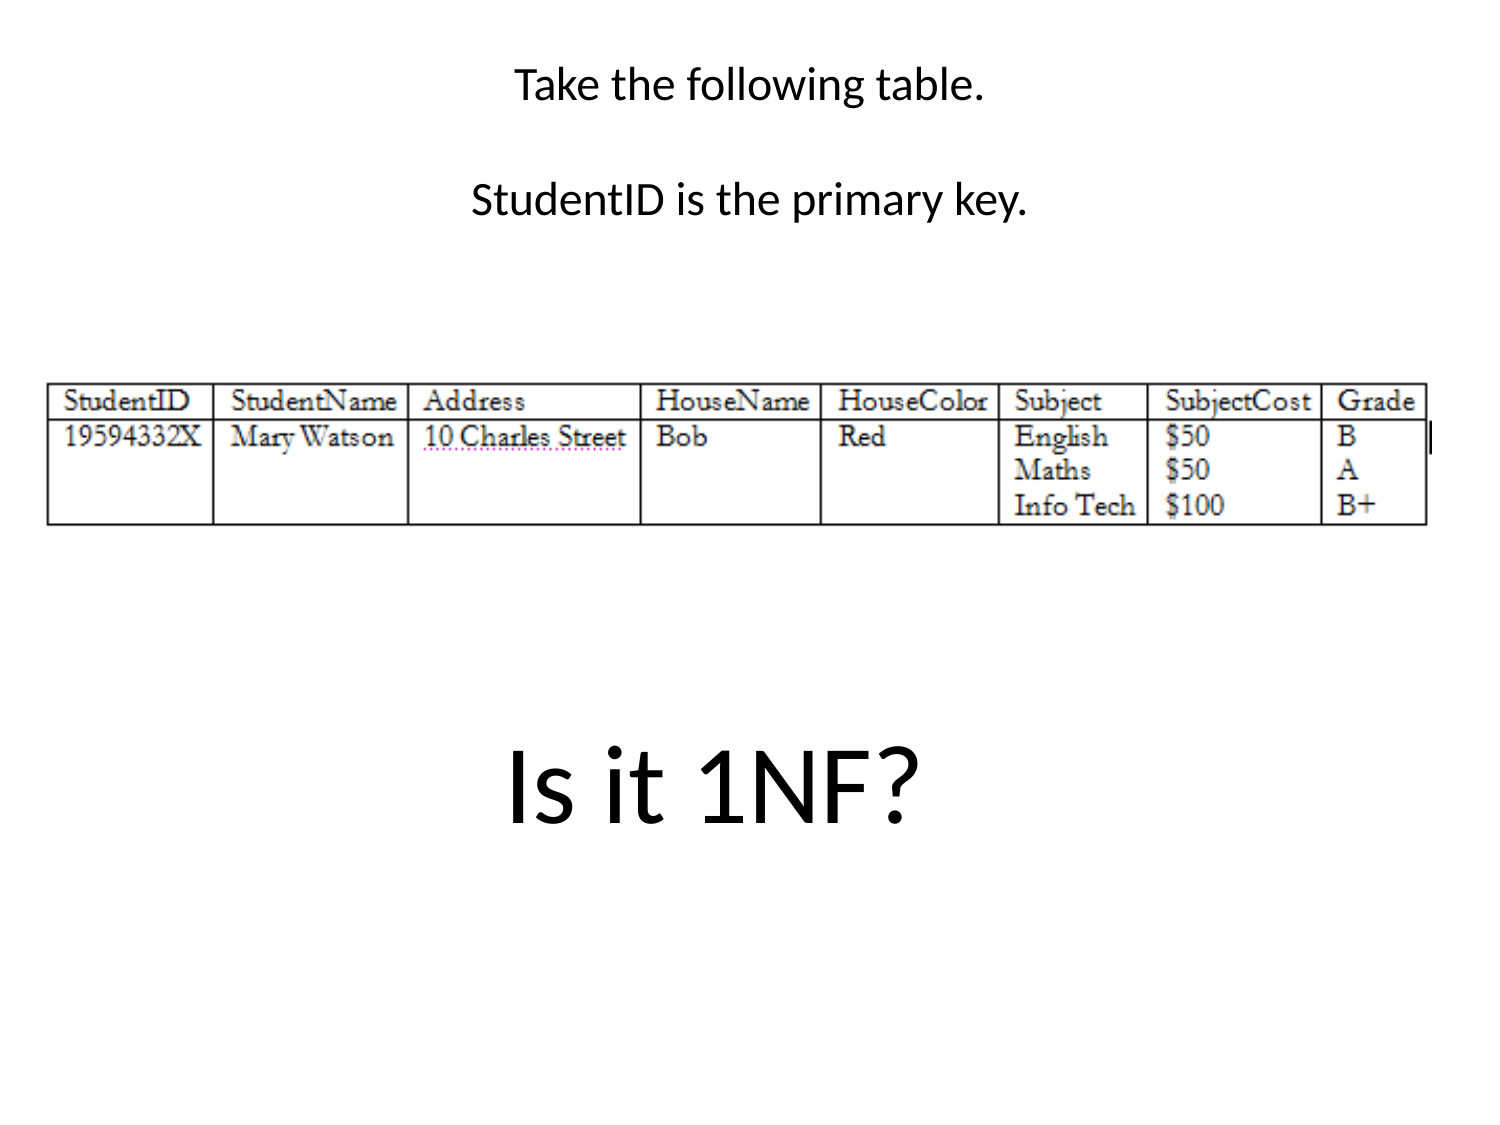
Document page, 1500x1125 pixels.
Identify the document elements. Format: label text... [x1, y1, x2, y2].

text_box Is it 1NF? [490, 704, 1081, 854]
title Take the following table. StudentID is the primary key. [75, 45, 1425, 233]
picture [40, 373, 1432, 544]
